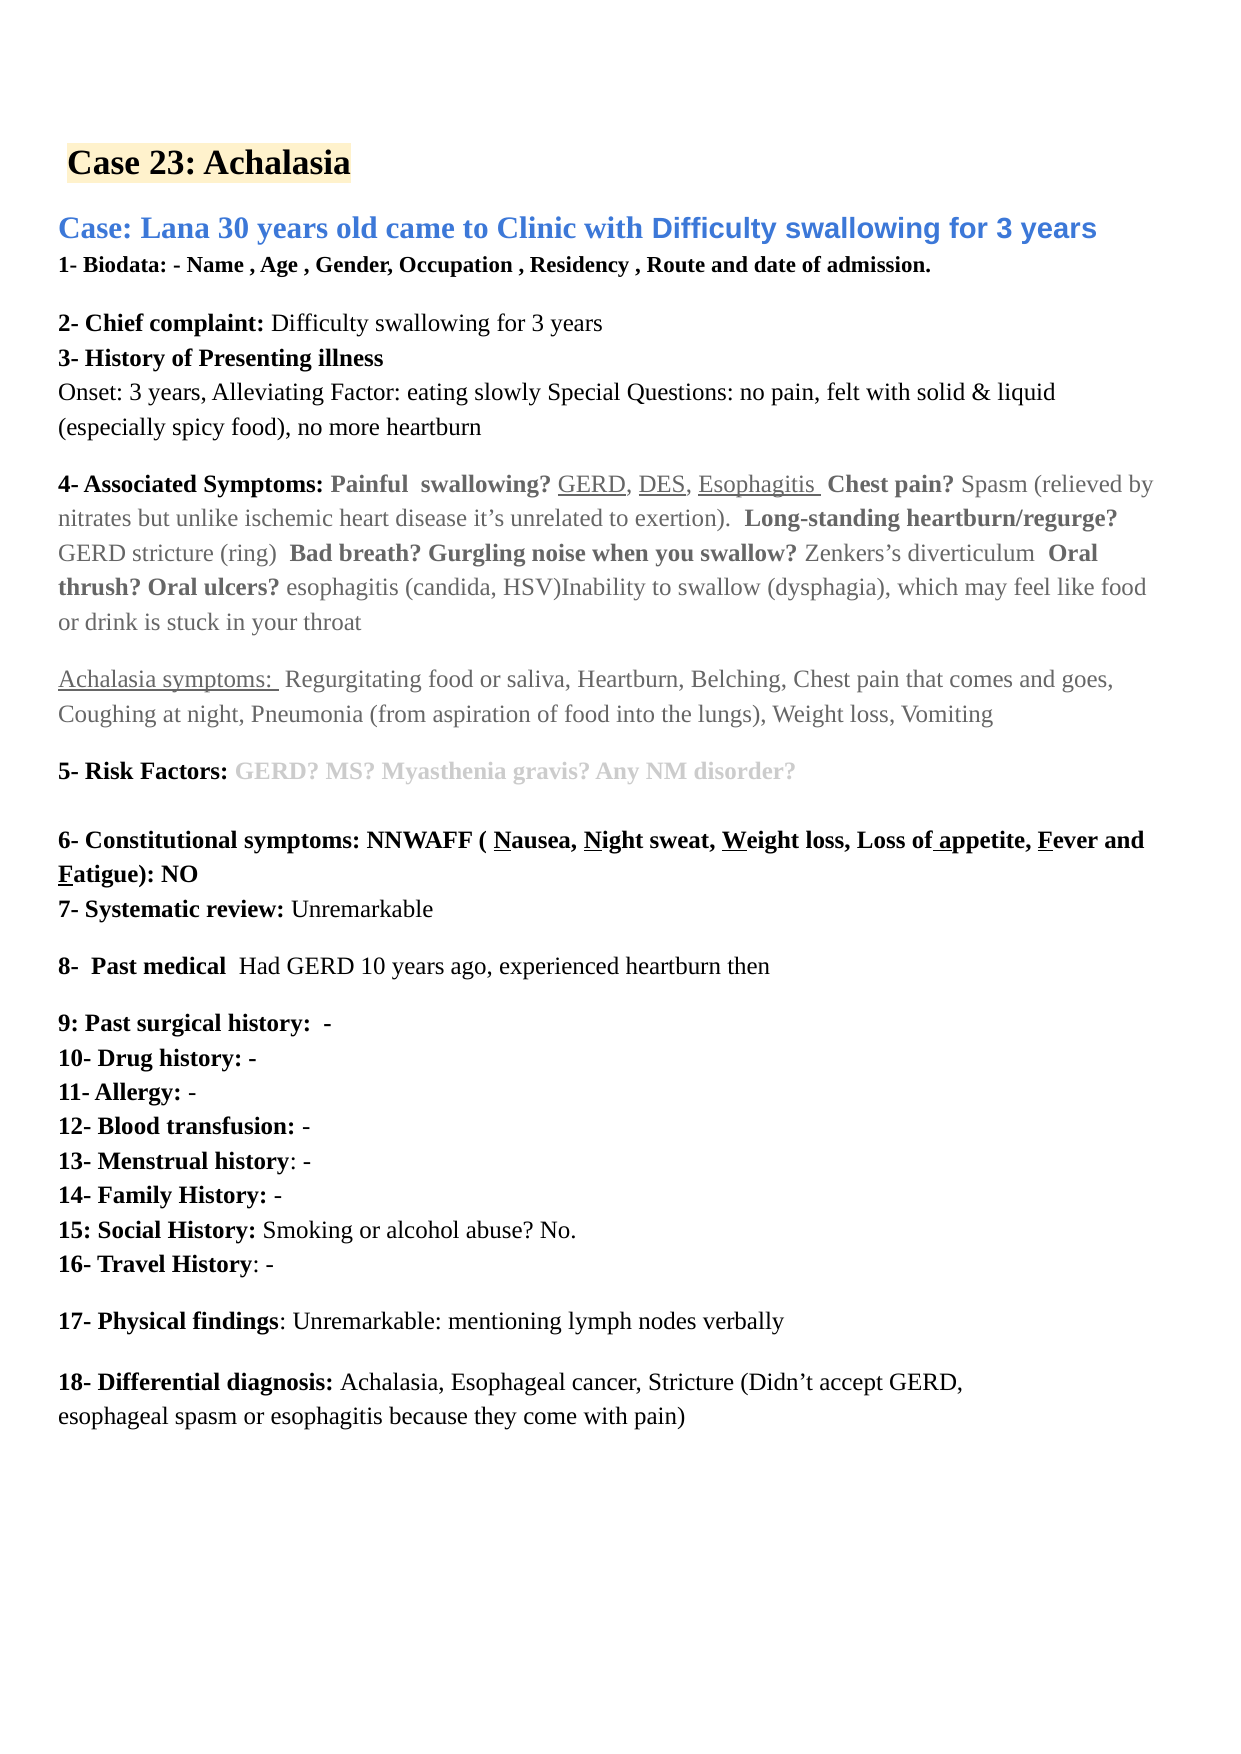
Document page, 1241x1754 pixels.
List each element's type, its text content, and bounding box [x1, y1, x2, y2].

text_box Case 23: Achalasia Case: Lana 30 years old came to Clinic with Difficulty swallowing for 3 years 1- Biodata: - Name , Age , Gender, Occupation , Residency , Route and date of admission. 2- Chief complaint: Difficulty swallowing for 3 years 3- History of Presenting illness Onset: 3 years, Alleviating Factor: eating slowly Special Questions: no pain, felt with solid & liquid (especially spicy food), no more heartburn 4- Associated Symptoms: Painful swallowing? GERD, DES, Esophagitis Chest pain? Spasm (relieved by nitrates but unlike ischemic heart disease it’s unrelated to exertion). Long-standing heartburn/regurge? GERD stricture (ring) Bad breath? Gurgling noise when you swallow? Zenkers’s diverticulum Oral thrush? Oral ulcers? esophagitis (candida, HSV)Inability to swallow (dysphagia), which may feel like food or drink is stuck in your throat Achalasia symptoms: Regurgitating food or saliva, Heartburn, Belching, Chest pain that comes and goes, Coughing at night, Pneumonia (from aspiration of food into the lungs), Weight loss, Vomiting 5- Risk Factors: GERD? MS? Myasthenia gravis? Any NM disorder? 6- Constitutional symptoms: NNWAFF ( Nausea, Night sweat, Weight loss, Loss of appetite, Fever and Fatigue): NO 7- Systematic review: Unremarkable 8- Past medical Had GERD 10 years ago, experienced heartburn then 9: Past surgical history: - 10- Drug history: - 11- Allergy: - 12- Blood transfusion: - 13- Menstrual history: - 14- Family History: - 15: Social History: Smoking or alcohol abuse? No. 16- Travel History: - 17- Physical findings: Unremarkable: mentioning lymph nodes verbally 18- Differential diagnosis: Achalasia, Esophageal cancer, Stricture (Didn’t accept GERD, esophageal spasm or esophagitis because they come with pain) [37, 112, 1192, 1754]
